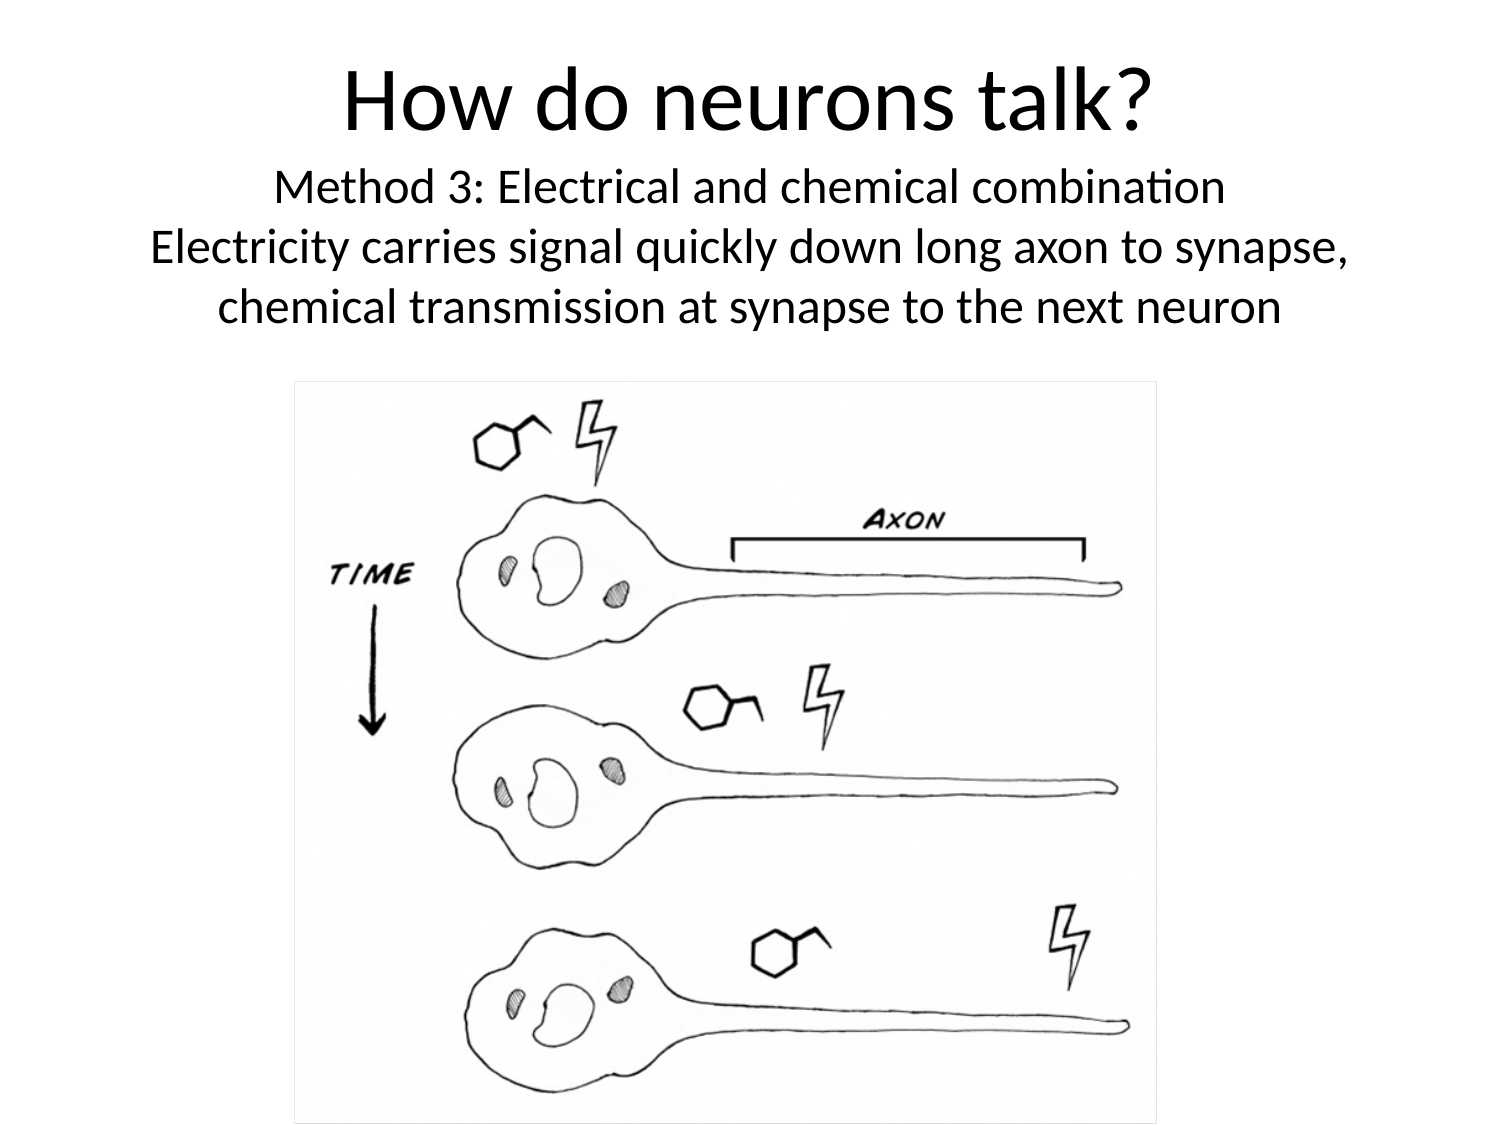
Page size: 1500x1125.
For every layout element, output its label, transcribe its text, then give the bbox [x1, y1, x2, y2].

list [292, 380, 1158, 1125]
title How do neurons talk? [75, 0, 1425, 146]
text_box Method 3: Electrical and chemical combination Electricity carries signal quickly down long axon to synapse, chemical transmission at synapse to the next neuron [74, 146, 1425, 342]
